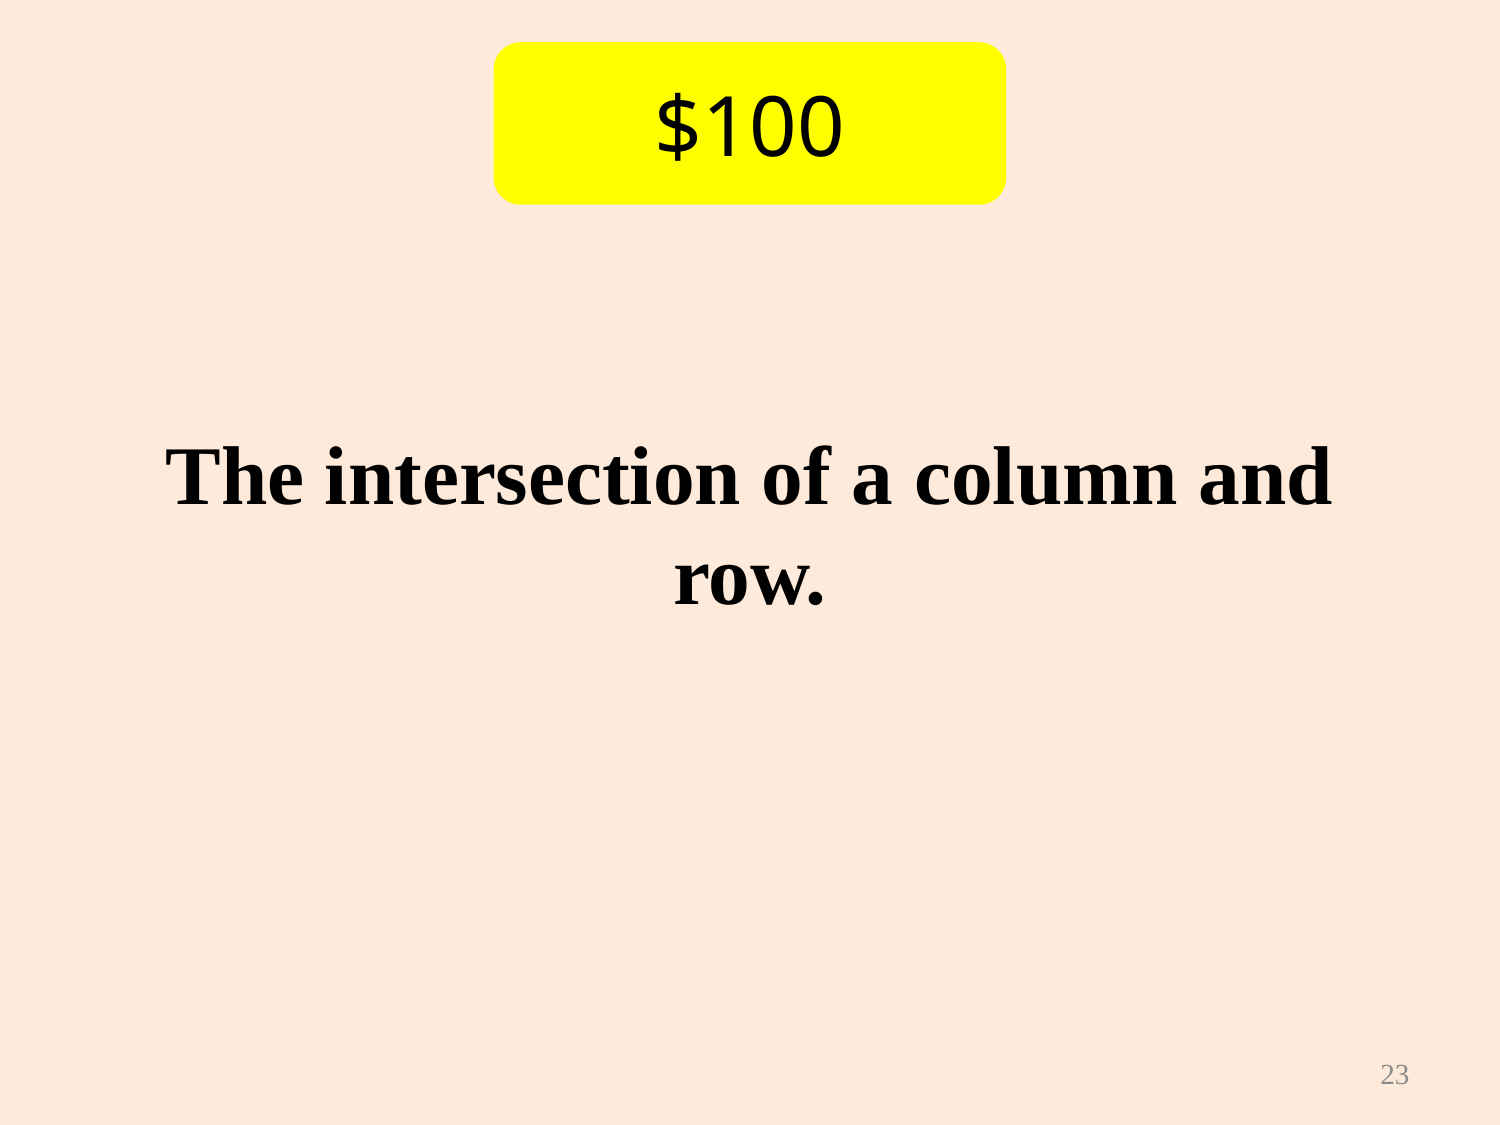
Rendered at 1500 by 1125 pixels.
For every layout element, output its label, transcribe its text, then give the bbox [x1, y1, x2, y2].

slide_number 23 [1074, 1042, 1425, 1103]
text_box $100 [493, 42, 1007, 205]
text_box The intersection of a column and row. [149, 413, 1350, 729]
